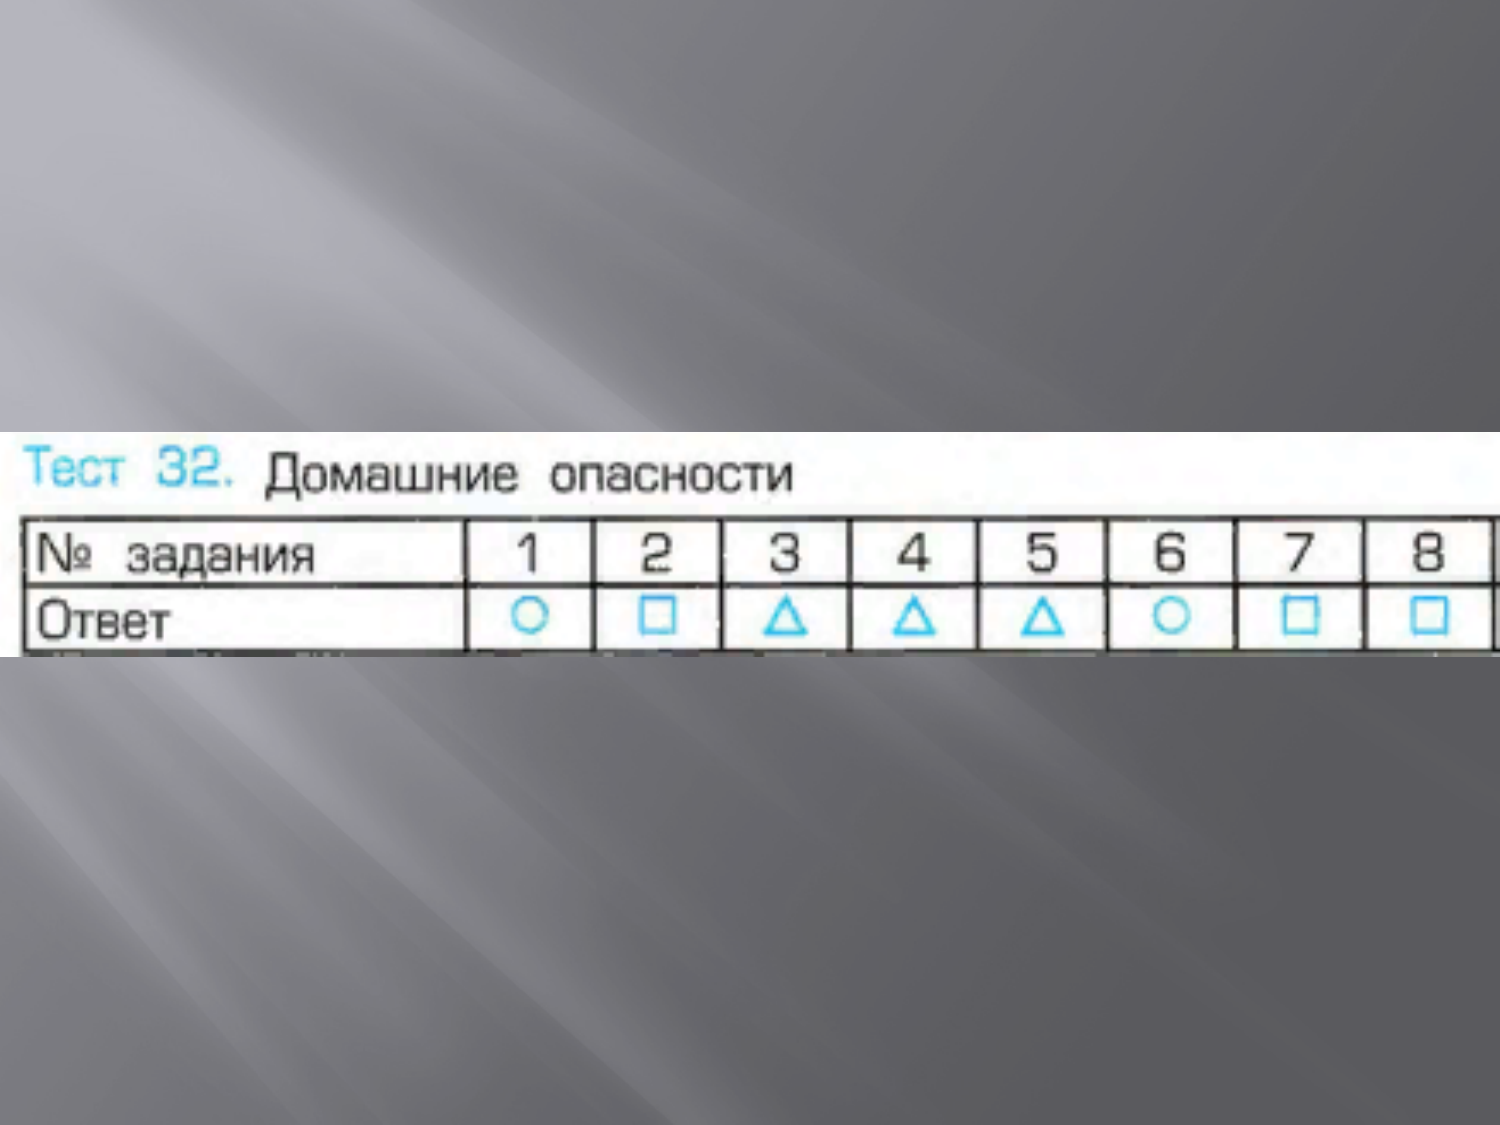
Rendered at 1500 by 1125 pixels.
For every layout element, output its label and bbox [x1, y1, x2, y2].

picture [0, 432, 1500, 658]
